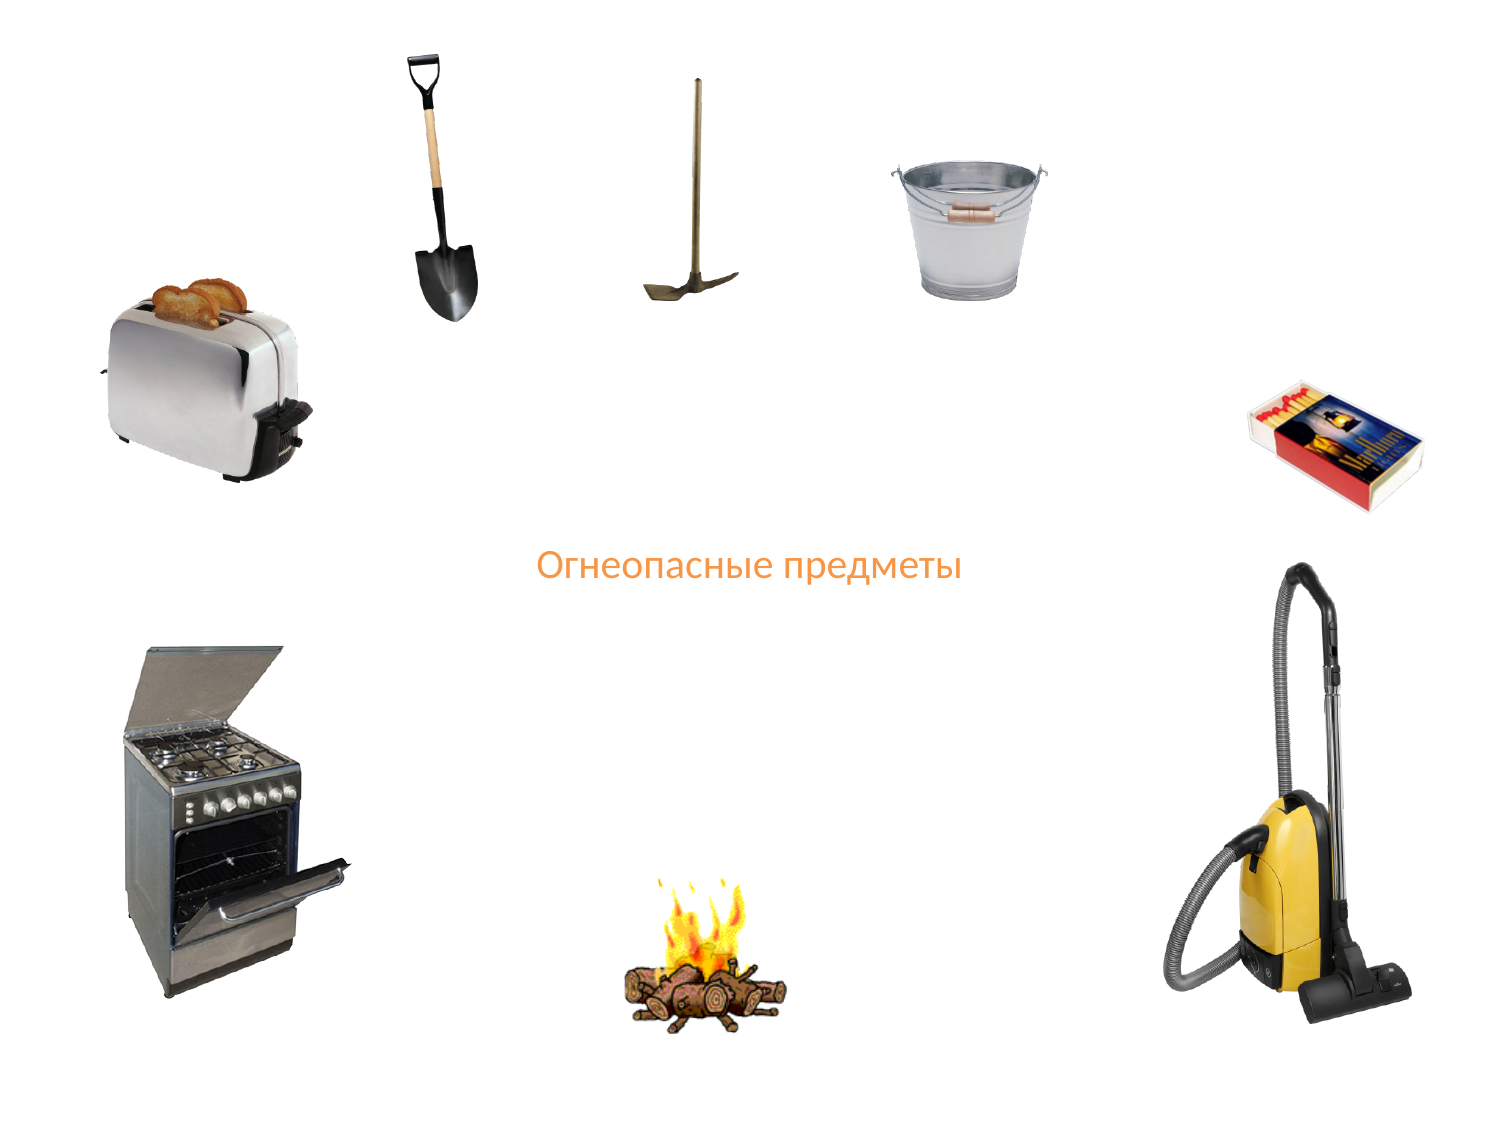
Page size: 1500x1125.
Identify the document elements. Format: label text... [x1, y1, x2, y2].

picture [1163, 562, 1412, 1024]
picture [619, 869, 790, 1039]
text_box Огнеопасные предметы [521, 529, 979, 595]
picture [123, 644, 352, 1001]
picture [100, 278, 314, 483]
picture [407, 54, 479, 322]
picture [891, 160, 1048, 301]
picture [1233, 361, 1436, 531]
picture [643, 77, 739, 301]
